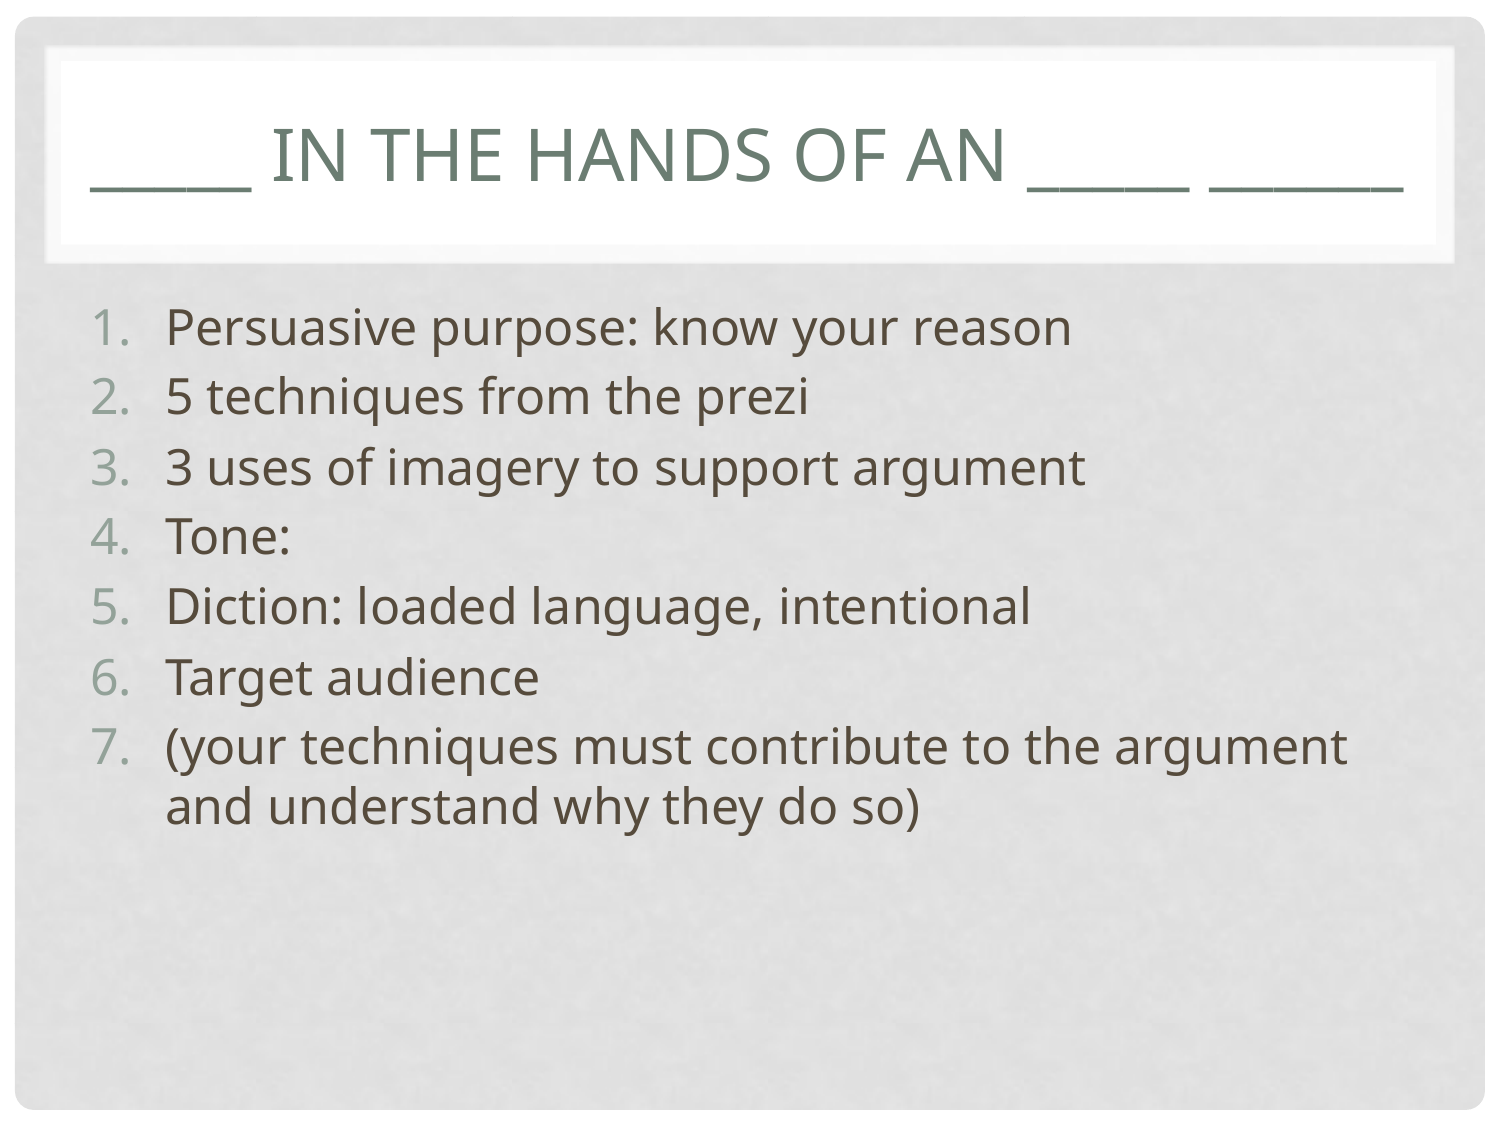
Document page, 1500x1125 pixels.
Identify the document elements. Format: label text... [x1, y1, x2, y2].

list Persuasive purpose: know your reason 5 techniques from the prezi 3 uses of imagery to support argument Tone: Diction: loaded language, intentional Target audience (your techniques must contribute to the argument and understand why they do so) [75, 287, 1425, 1005]
title _____ in the hands of an _____ ______ [69, 66, 1425, 238]
